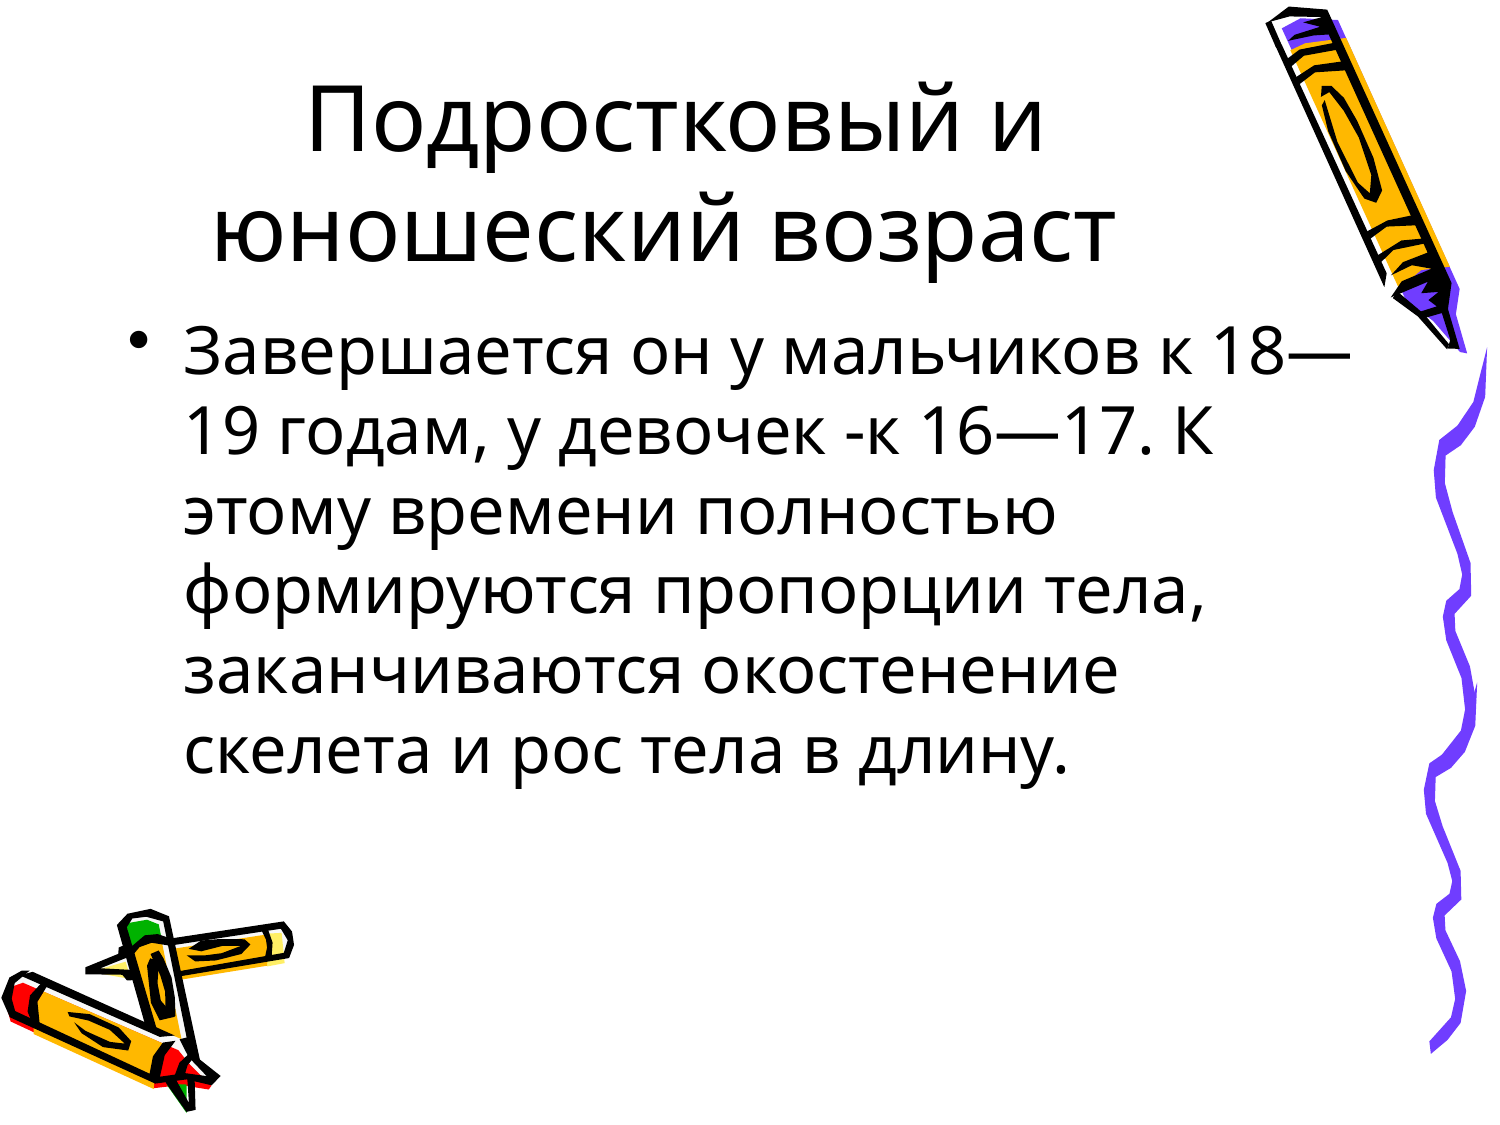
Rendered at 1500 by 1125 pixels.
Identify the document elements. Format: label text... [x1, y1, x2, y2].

list Завершается он у мальчиков к 18—19 годам, у девочек -к 16—17. К этому времени полностью формируются пропорции тела, заканчиваются окостенение скелета и рос тела в длину. [112, 299, 1376, 901]
title Подростковый и юношеский возраст [112, 24, 1240, 288]
